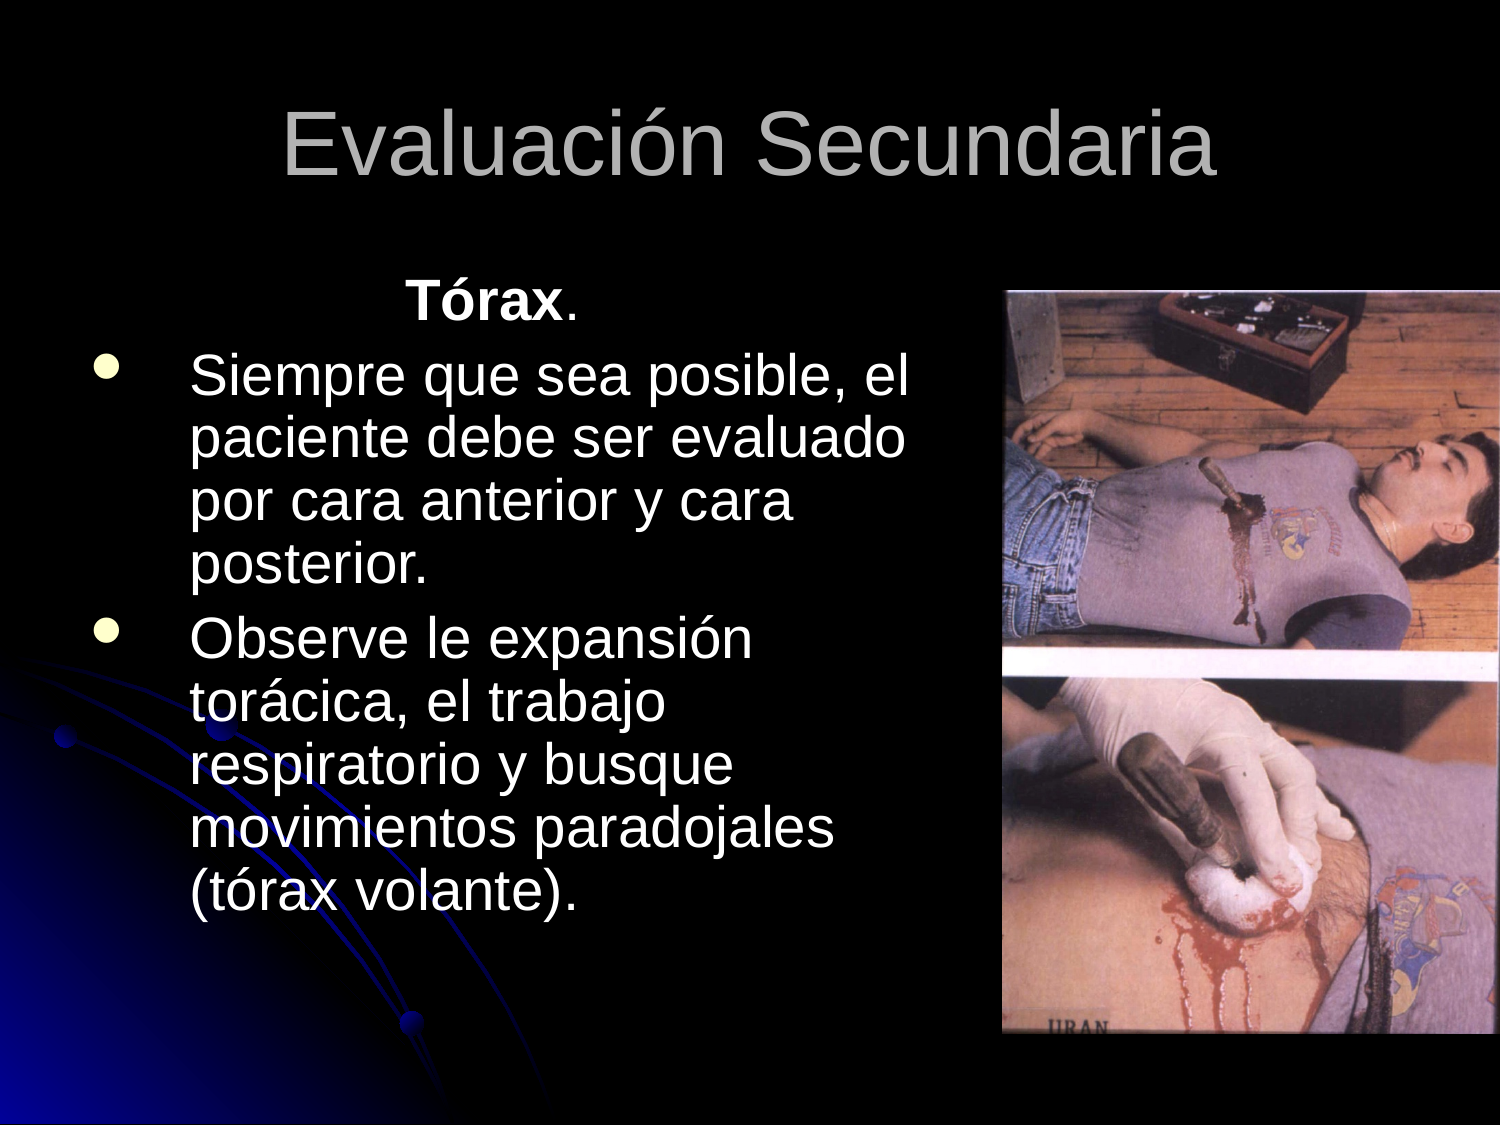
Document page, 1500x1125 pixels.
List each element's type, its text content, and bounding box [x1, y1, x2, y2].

list Tórax. Siempre que sea posible, el paciente debe ser evaluado por cara anterior y cara posterior. Observe le expansión torácica, el trabajo respiratorio y busque movimientos paradojales (tórax volante). [74, 262, 928, 1006]
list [1002, 290, 1500, 1035]
title Evaluación Secundaria [74, 45, 1426, 233]
